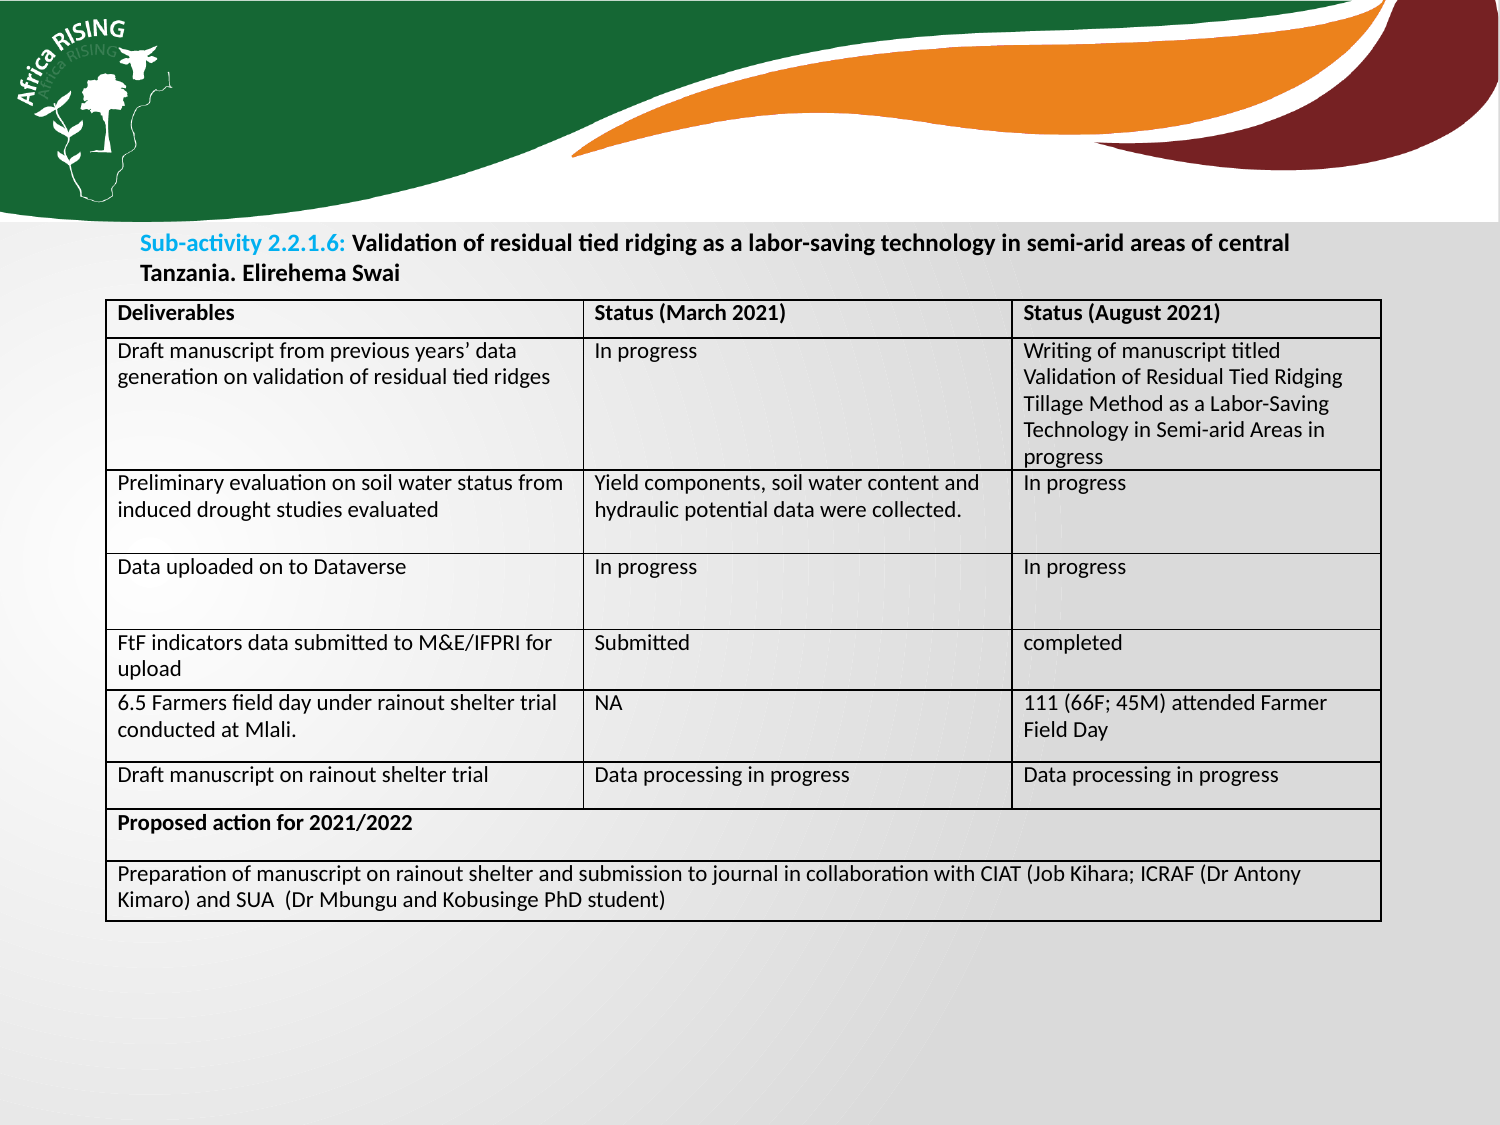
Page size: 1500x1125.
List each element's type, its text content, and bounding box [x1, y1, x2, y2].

table_cell In progress [1013, 471, 1380, 553]
table_cell completed [1013, 630, 1380, 689]
table_cell Draft manuscript on rainout shelter trial [107, 763, 583, 808]
table_cell In progress [584, 554, 1011, 629]
table_cell FtF indicators data submitted to M&E/IFPRI for upload [107, 630, 583, 689]
table_cell Data processing in progress [584, 763, 1011, 808]
table_cell Proposed action for 2021/2022 [107, 810, 1380, 860]
table_cell Preliminary evaluation on soil water status from induced drought studies evaluated [107, 471, 583, 553]
table_cell In progress [584, 339, 1011, 469]
table_cell Draft manuscript from previous years’ data generation on validation of residual tied ridges [107, 339, 583, 469]
table_header Deliverables [107, 301, 583, 337]
table_cell NA [584, 691, 1011, 761]
table_cell Preparation of manuscript on rainout shelter and submission to journal in collaboration with CIAT (Job Kihara; ICRAF (Dr Antony Kimaro) and SUA (Dr Mbungu and Kobusinge PhD student) [107, 862, 1380, 920]
table_cell In progress [1013, 554, 1380, 629]
table_header Status (August 2021) [1013, 301, 1380, 337]
table_cell Yield components, soil water content and hydraulic potential data were collected. [584, 471, 1011, 553]
table_cell Submitted [584, 630, 1011, 689]
table_cell Data uploaded on to Dataverse [107, 554, 583, 629]
table_header Status (March 2021) [584, 301, 1011, 337]
table_cell 6.5 Farmers field day under rainout shelter trial conducted at Mlali. [107, 691, 583, 761]
list Sub-activity 2.2.1.6: Validation of residual tied ridging as a labor-saving technology in semi-arid areas of central Tanzania. Elirehema Swai [106, 218, 1382, 299]
table_cell Writing of manuscript titled Validation of Residual Tied Ridging Tillage Method as a Labor-Saving Technology in Semi-arid Areas in progress [1013, 339, 1380, 469]
table_cell 111 (66F; 45M) attended Farmer Field Day [1013, 691, 1380, 761]
table_cell Data processing in progress [1013, 763, 1380, 808]
picture [0, 0, 1499, 222]
